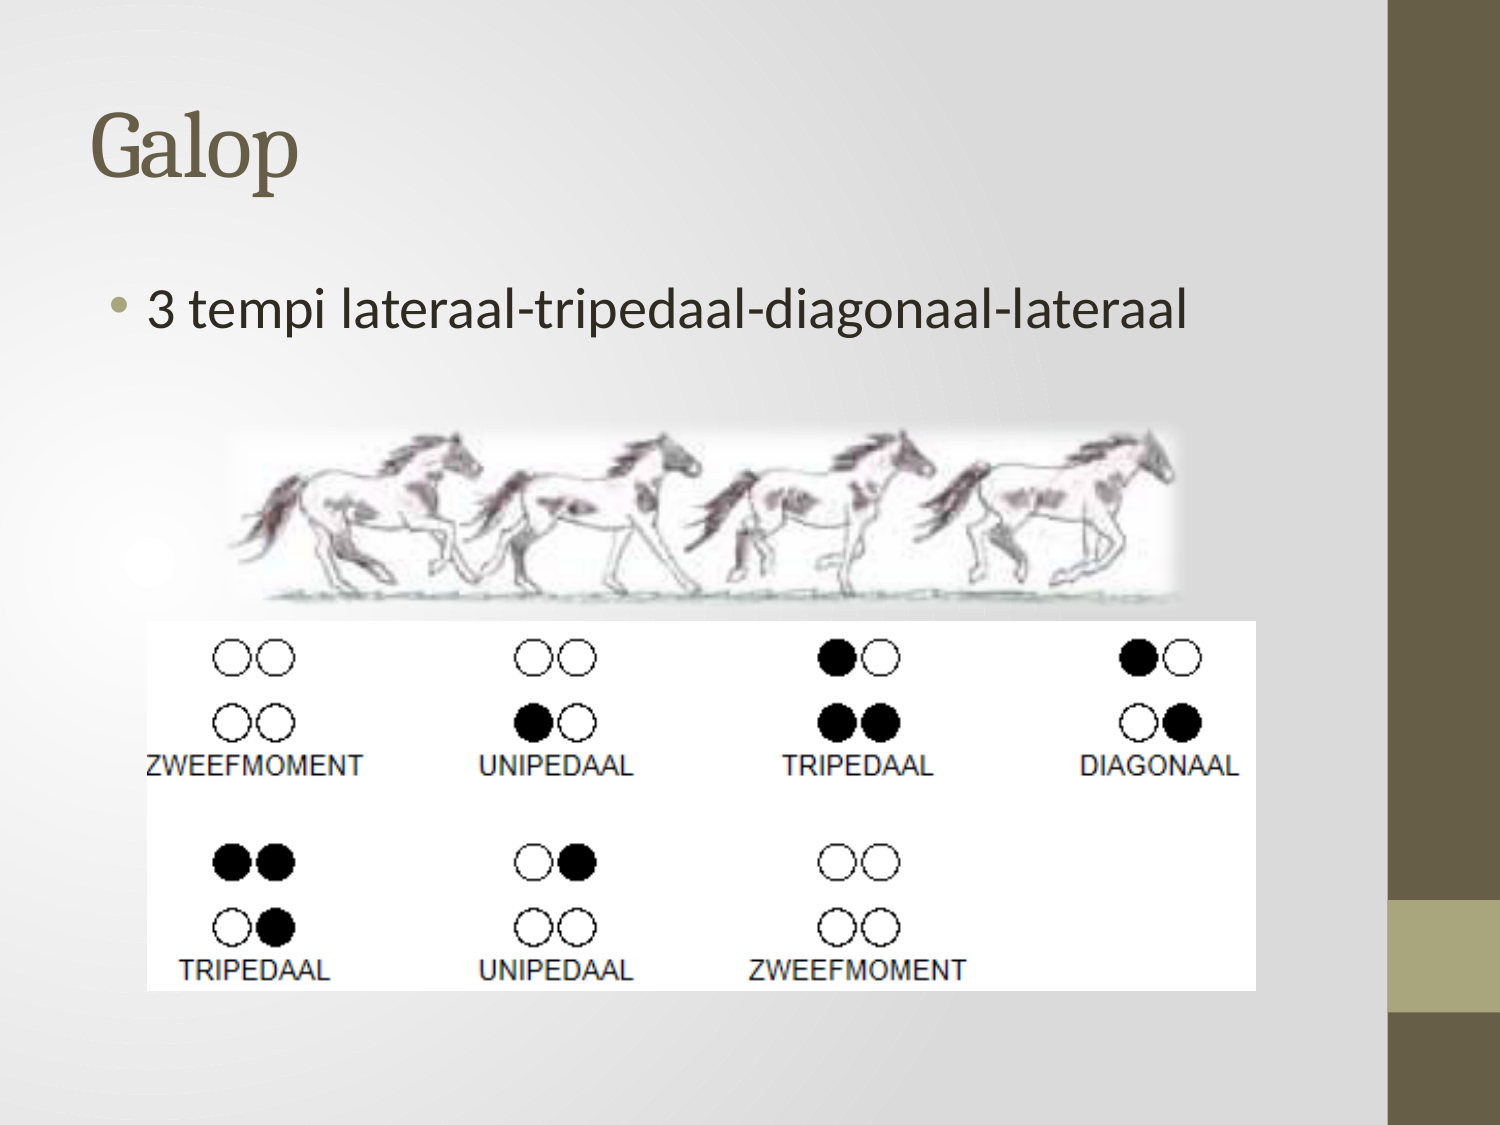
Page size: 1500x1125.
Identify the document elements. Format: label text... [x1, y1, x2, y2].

picture [146, 621, 1256, 992]
picture [212, 414, 1191, 617]
list 3 tempi lateraal-tripedaal-diagonaal-lateraal [75, 262, 1325, 1050]
title Galop [75, 45, 1325, 233]
